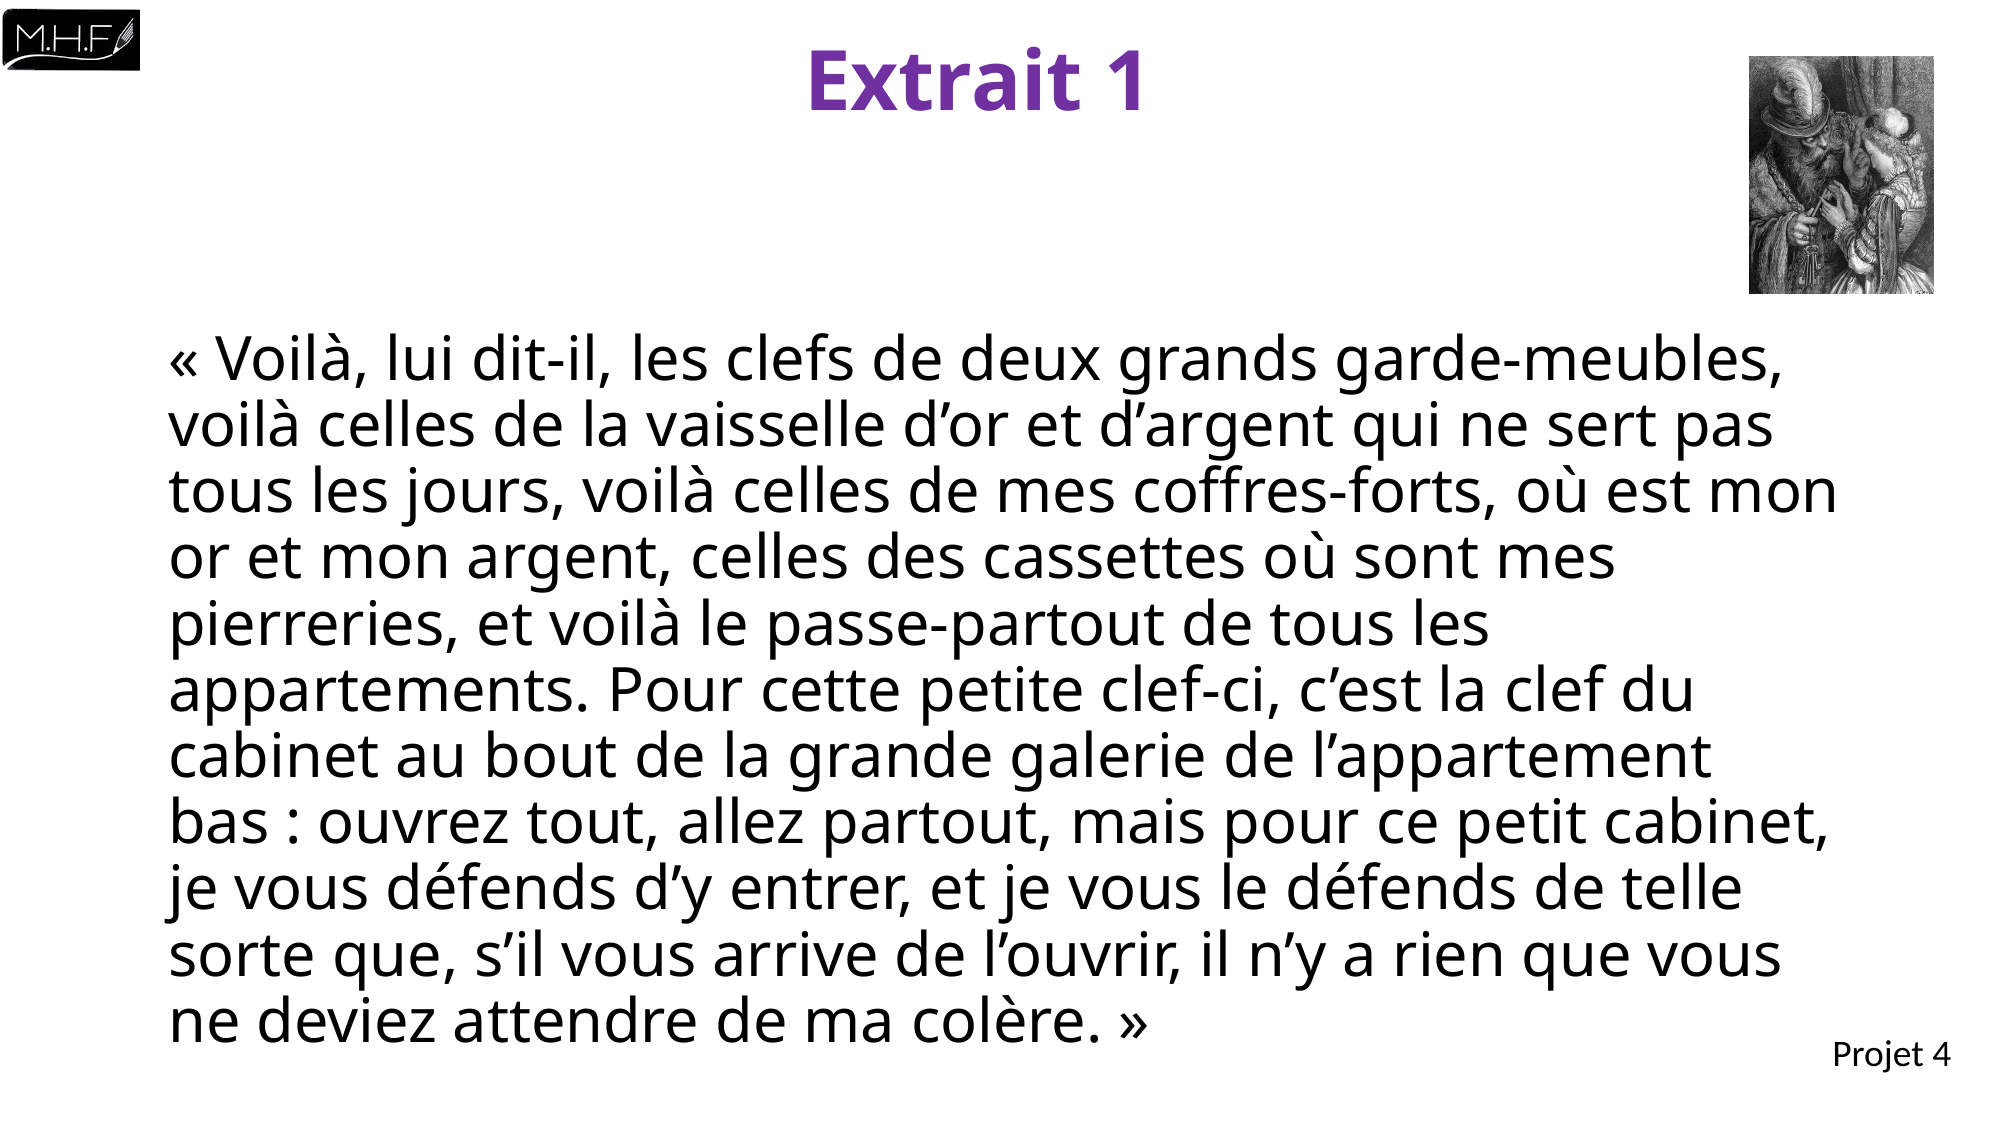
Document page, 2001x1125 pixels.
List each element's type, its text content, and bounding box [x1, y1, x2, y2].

picture [0, 7, 140, 74]
picture [1749, 56, 1935, 294]
title Extrait 1 [373, 42, 1583, 125]
list « Voilà, lui dit-il, les clefs de deux grands garde-meubles, voilà celles de la vaisselle d’or et d’argent qui ne sert pas tous les jours, voilà celles de mes coffres-forts, où est mon or et mon argent, celles des cassettes où sont mes pierreries, et voilà le passe-partout de tous les appartements. Pour cette petite clef-ci, c’est la clef du cabinet au bout de la grande galerie de l’appartement bas : ouvrez tout, allez partout, mais pour ce petit cabinet, je vous défends d’y entrer, et je vous le défends de telle sorte que, s’il vous arrive de l’ouvrir, il n’y a rien que vous ne deviez attendre de ma colère. » [153, 319, 1879, 1069]
text_box Projet 4 [1362, 1021, 1967, 1082]
